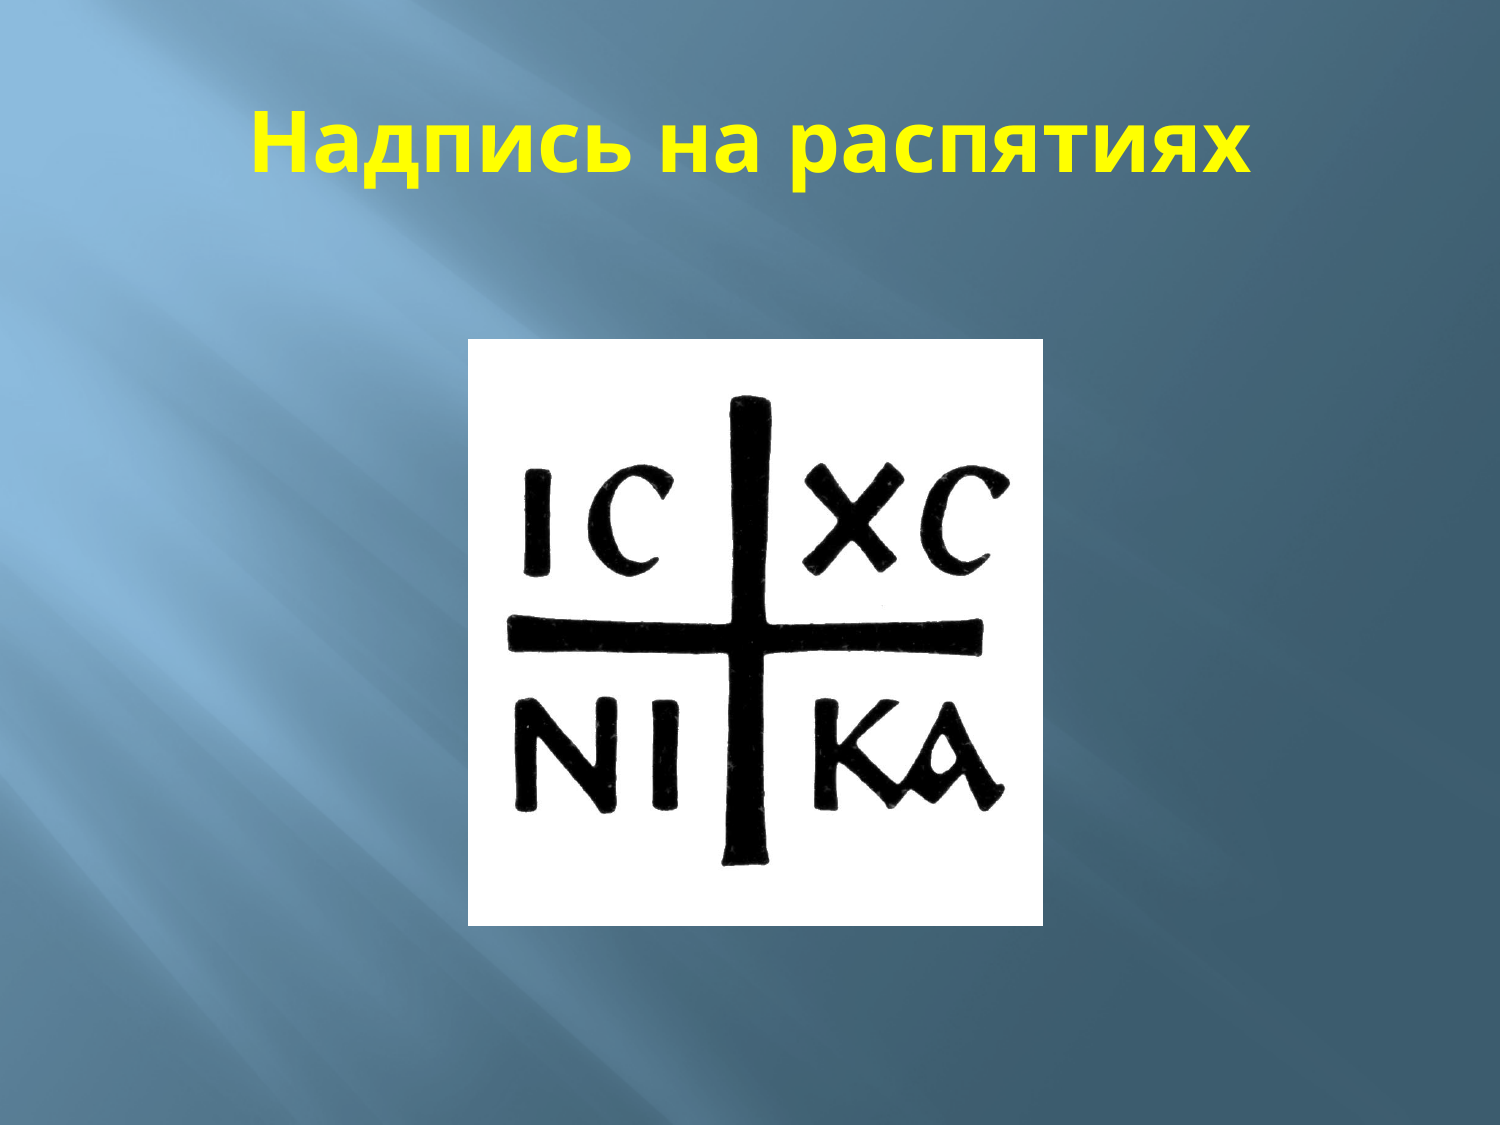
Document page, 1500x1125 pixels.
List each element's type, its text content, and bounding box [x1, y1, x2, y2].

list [468, 339, 1044, 926]
title Надпись на распятиях [75, 45, 1425, 233]
